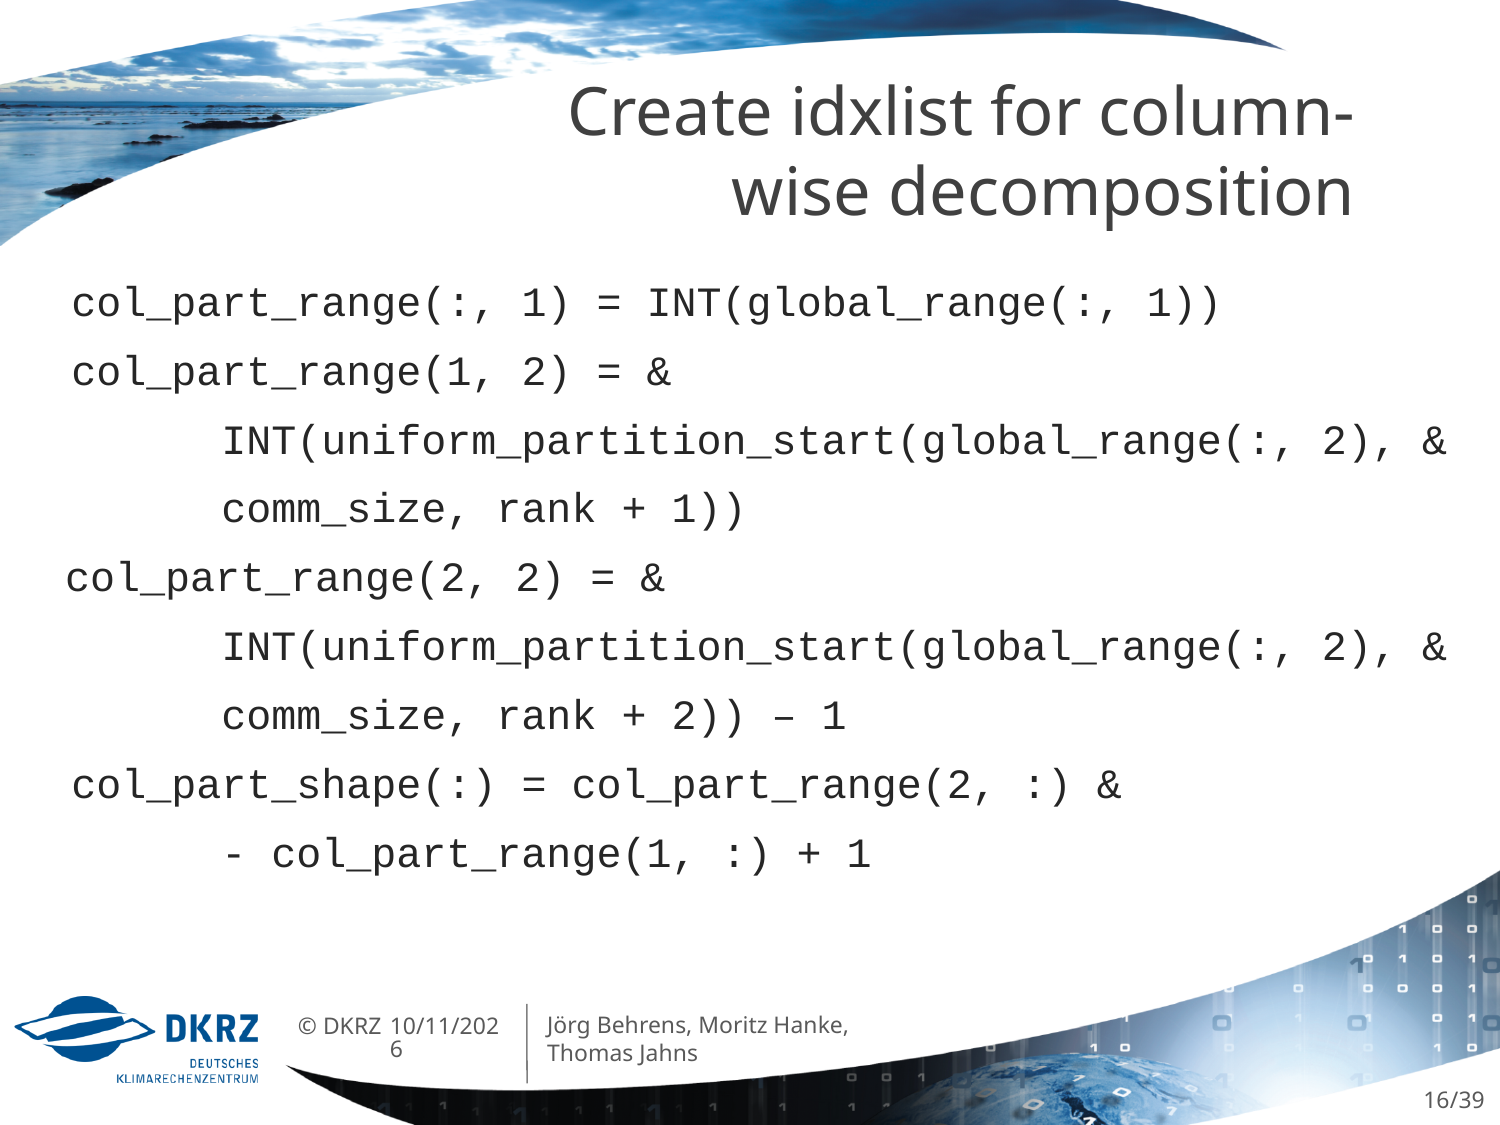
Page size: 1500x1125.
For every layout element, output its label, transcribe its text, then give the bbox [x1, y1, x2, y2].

title Create idxlist for column-wise decomposition [480, 66, 1372, 232]
picture [14, 996, 258, 1083]
slide_number 16 [1333, 1078, 1465, 1125]
list col_part_range(:, 1) = INT(global_range(:, 1)) col_part_range(1, 2) = & INT(uniform_partition_start(global_range(:, 2), & comm_size, rank + 1)) col_part_range(2, 2) = & INT(uniform_partition_start(global_range(:, 2), & comm_size, rank + 2)) – 1 col_part_shape(:) = col_part_range(2, :) & - col_part_range(1, :) + 1 [0, 266, 1500, 929]
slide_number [375, 1004, 528, 1052]
footer Jörg Behrens, Moritz Hanke, Thomas Jahns [532, 1003, 884, 1082]
picture [285, 929, 1500, 1125]
picture [0, 0, 1288, 246]
